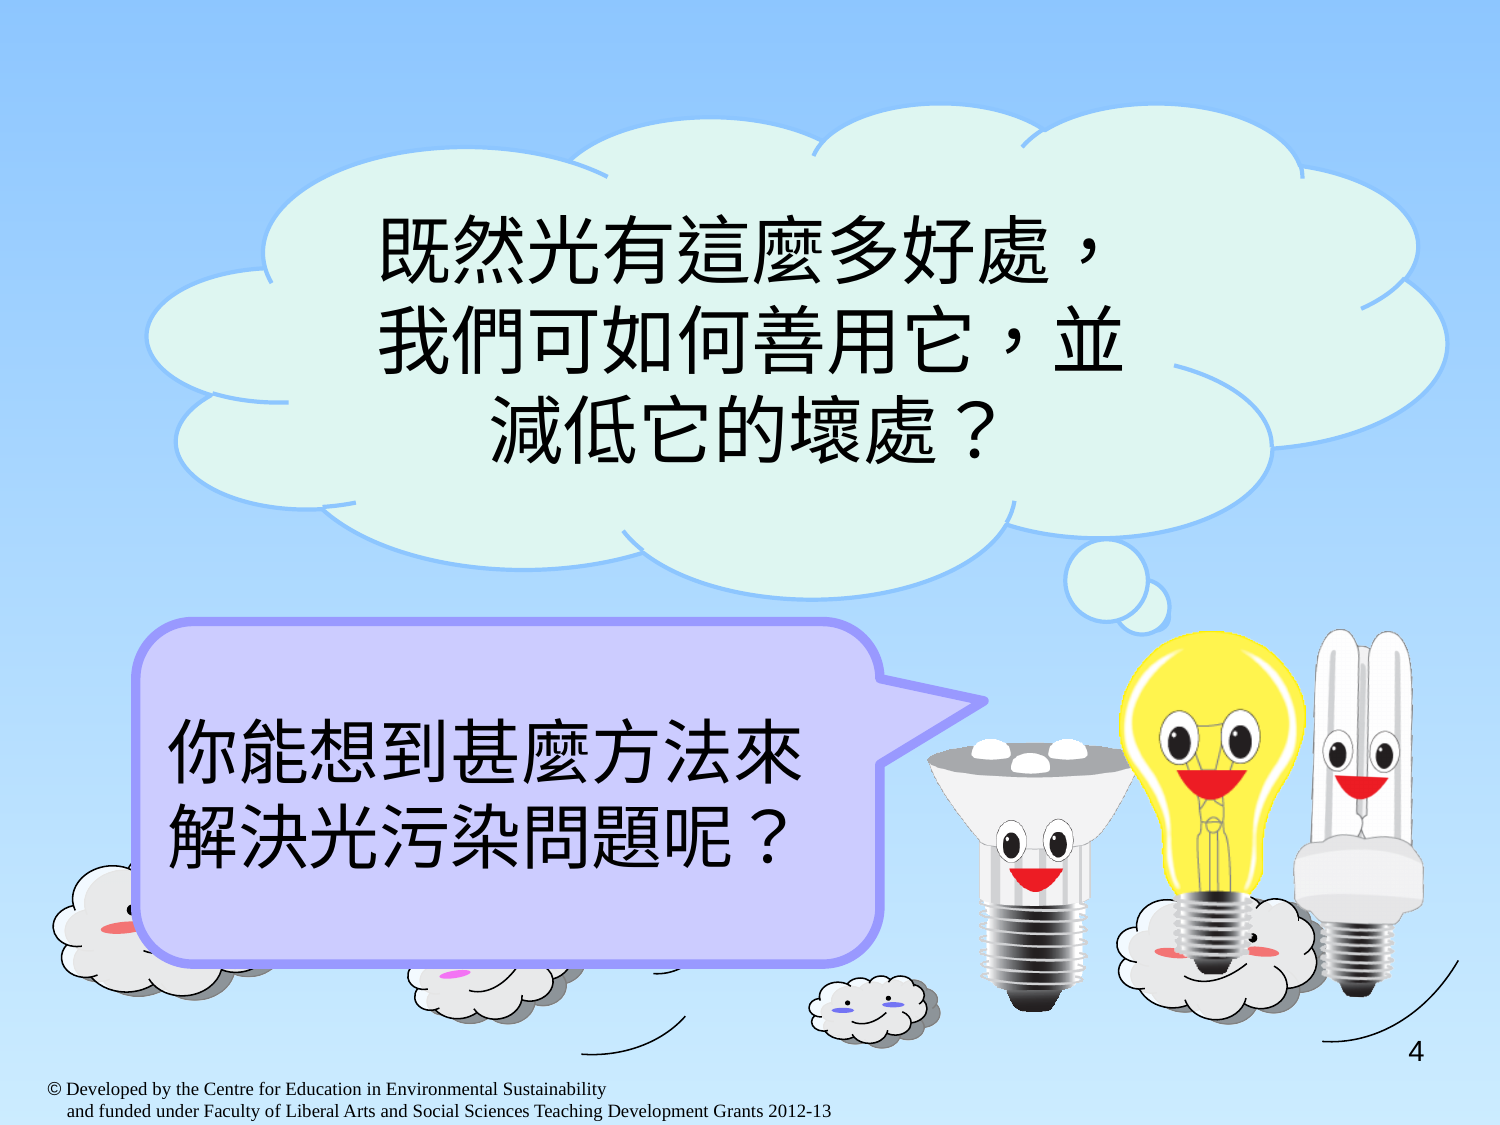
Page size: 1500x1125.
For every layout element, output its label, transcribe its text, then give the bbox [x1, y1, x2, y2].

slide_number 4 [1143, 1024, 1440, 1103]
picture [926, 628, 1436, 1012]
text_box © Developed by the Centre for Education in Environmental Sustainability and funded under Faculty of Liberal Arts and Social Sciences Teaching Development Grants 2012-13 [33, 1069, 852, 1125]
text_box 你能想到甚麼方法來解決光污染問題呢？ [135, 621, 985, 965]
text_box 既然光有這麼多好處，我們可如何善用它，並減低它的壞處？ [144, 101, 1450, 629]
